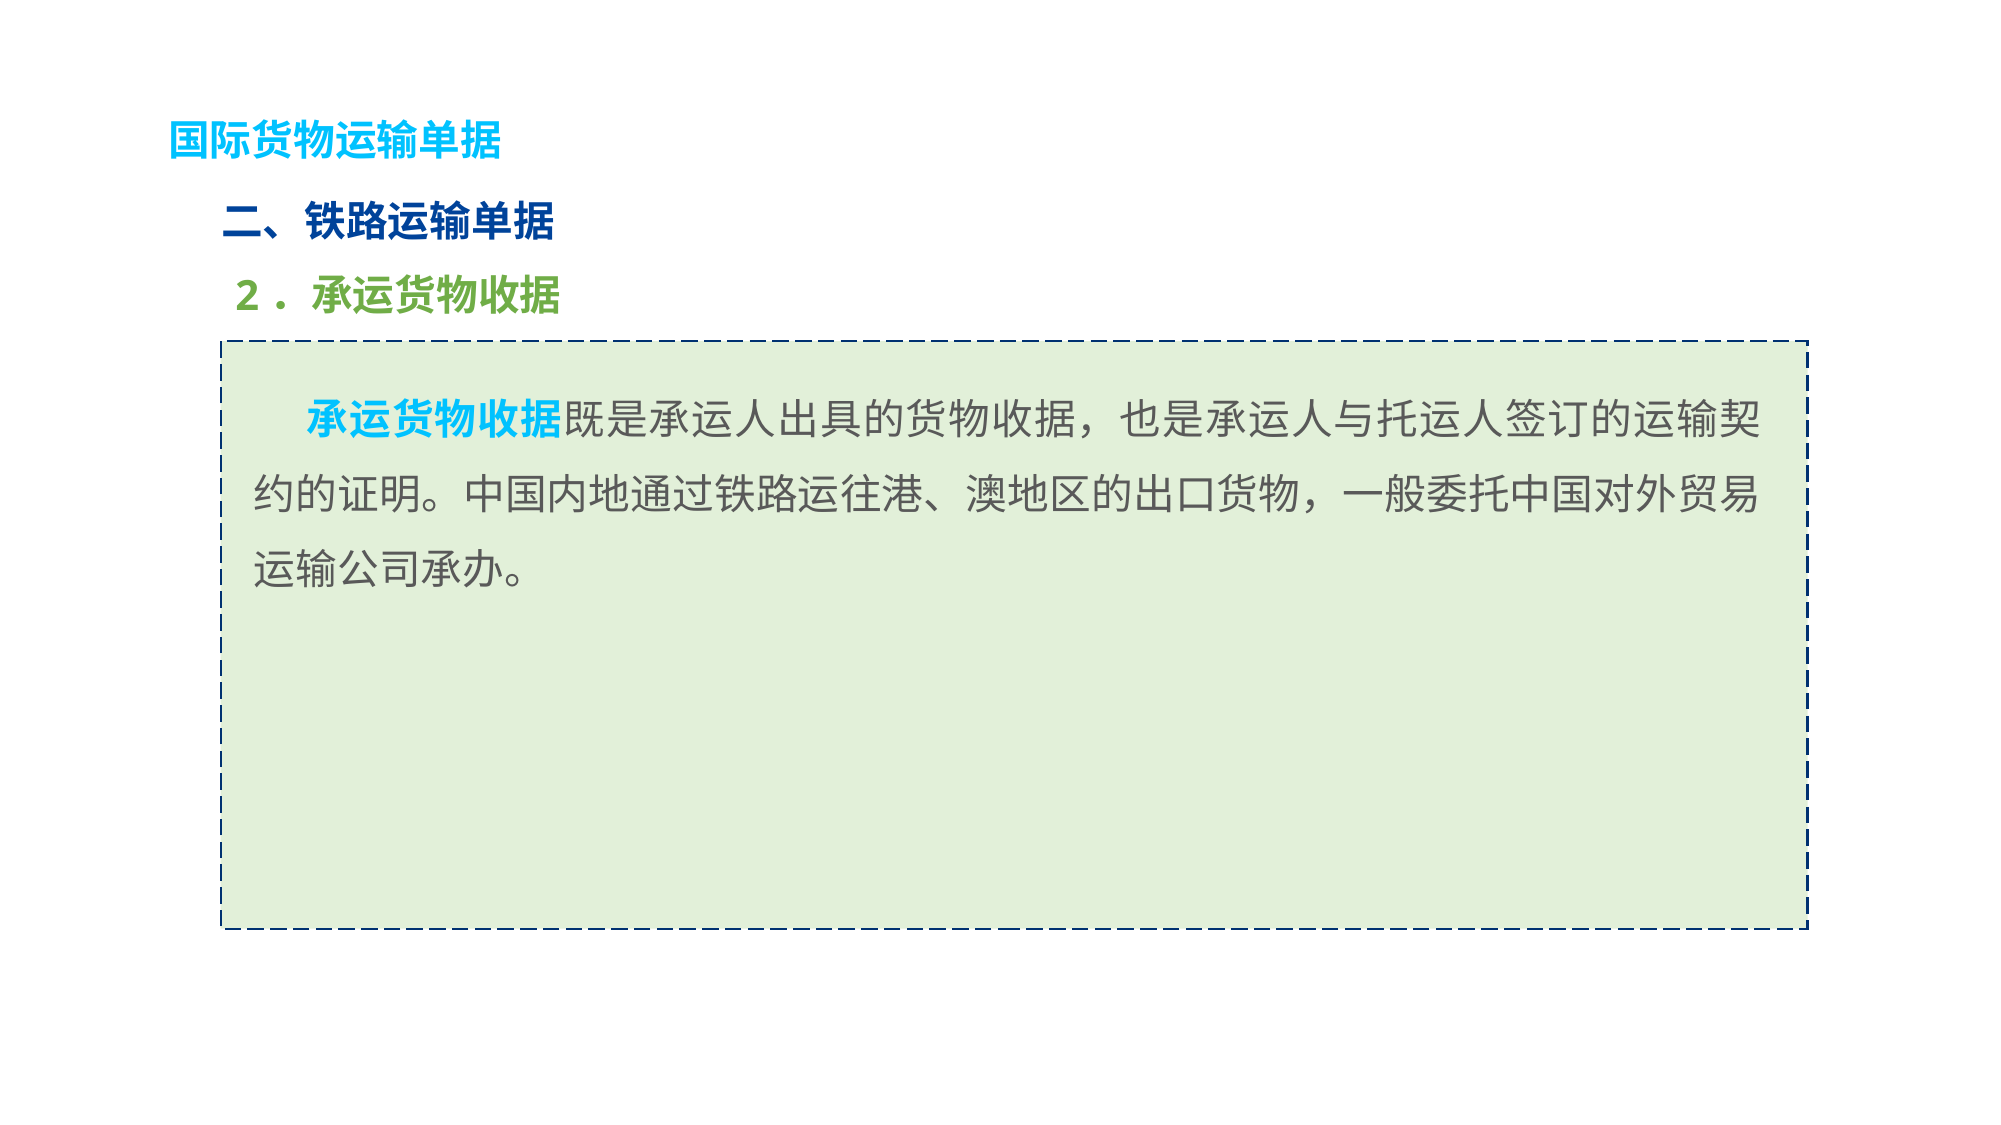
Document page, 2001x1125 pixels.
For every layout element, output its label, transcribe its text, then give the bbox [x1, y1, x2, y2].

text_box 承运货物收据既是承运人出具的货物收据，也是承运人与托运人签订的运输契约的证明。中国内地通过铁路运往港、澳地区的出口货物，一般委托中国对外贸易运输公司承办。 [239, 360, 1776, 600]
text_box 2．承运货物收据 [220, 261, 1104, 327]
text_box 二、铁路运输单据 [206, 187, 1090, 253]
text_box 国际货物运输单据 [153, 106, 860, 172]
text_box [220, 340, 1809, 930]
